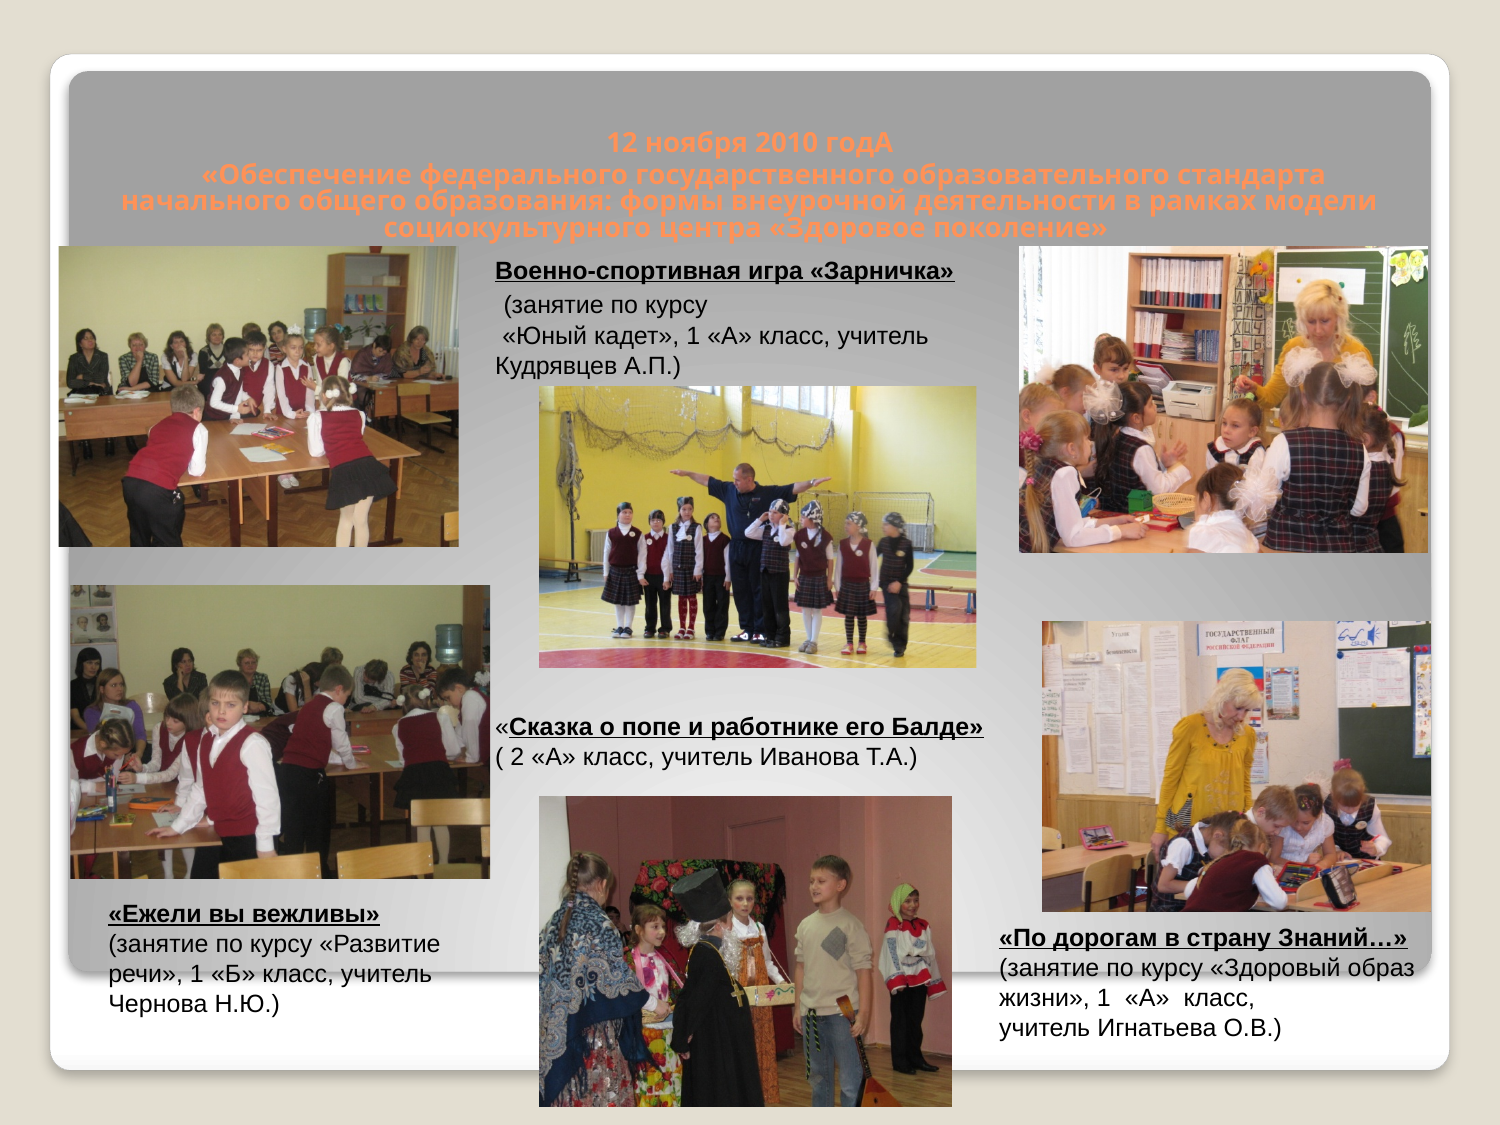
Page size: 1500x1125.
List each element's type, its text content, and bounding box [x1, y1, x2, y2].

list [1042, 620, 1431, 912]
picture [538, 386, 977, 669]
text_box «Сказка о попе и работнике его Балде» ( 2 «А» класс, учитель Иванова Т.А.) [498, 703, 1020, 778]
picture [1019, 245, 1428, 553]
picture [58, 245, 459, 547]
text_box Военно-спортивная игра «Зарничка» (занятие по курсу «Юный кадет», 1 «А» класс, учитель Кудрявцев А.П.) [480, 246, 985, 387]
picture [538, 796, 952, 1107]
title 12 ноября 2010 годА «Обеспечение федерального государственного образовательного стандарта начального общего образования: формы внеурочной деятельности в рамках модели социокультурного центра «Здоровое поколение» [75, 46, 1425, 317]
picture [70, 585, 491, 880]
text_box «Ежели вы вежливы» (занятие по курсу «Развитие речи», 1 «Б» класс, учитель Чернова Н.Ю.) [93, 890, 528, 1026]
text_box «По дорогам в страну Знаний…» (занятие по курсу «Здоровый образ жизни», 1 «А» класс, учитель Игнатьева О.В.) [984, 913, 1447, 1049]
